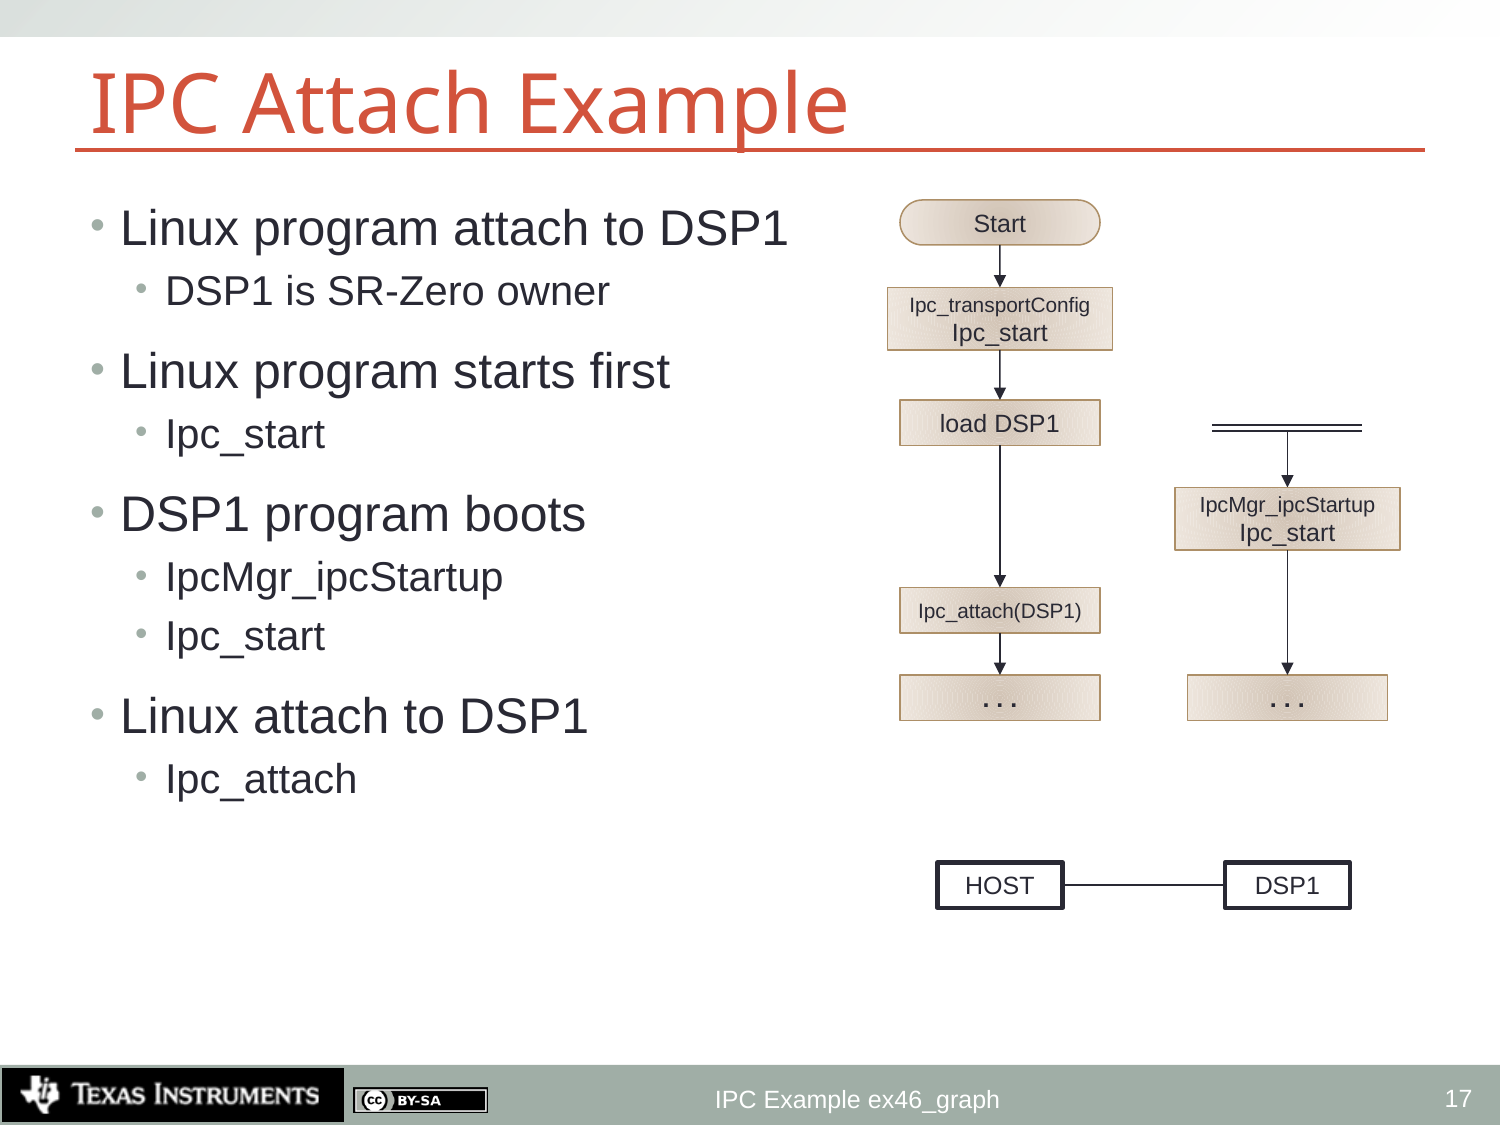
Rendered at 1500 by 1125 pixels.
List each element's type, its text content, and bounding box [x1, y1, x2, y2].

text_box Ipc_transportConfig Ipc_start [887, 287, 1113, 351]
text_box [1212, 424, 1363, 432]
text_box . . . [1187, 674, 1388, 721]
text_box load DSP1 [899, 399, 1101, 446]
picture [2, 1068, 344, 1122]
text_box Ipc_attach(DSP1) [899, 587, 1101, 634]
text_box Start [899, 199, 1101, 246]
picture [353, 1087, 488, 1113]
text_box IpcMgr_ipcStartup Ipc_start [1174, 487, 1401, 551]
text_box HOST [935, 860, 1065, 910]
slide_number 17 [1400, 1071, 1488, 1125]
footer IPC Example ex46_graph [699, 1071, 1200, 1125]
title IPC Attach Example [75, 37, 1425, 163]
text_box . . . [899, 674, 1101, 721]
list Linux program attach to DSP1 DSP1 is SR-Zero owner Linux program starts first Ipc_start DSP1 program boots IpcMgr_ipcStartup Ipc_start Linux attach to DSP1 Ipc_attach [75, 187, 825, 1050]
text_box DSP1 [1223, 860, 1352, 910]
